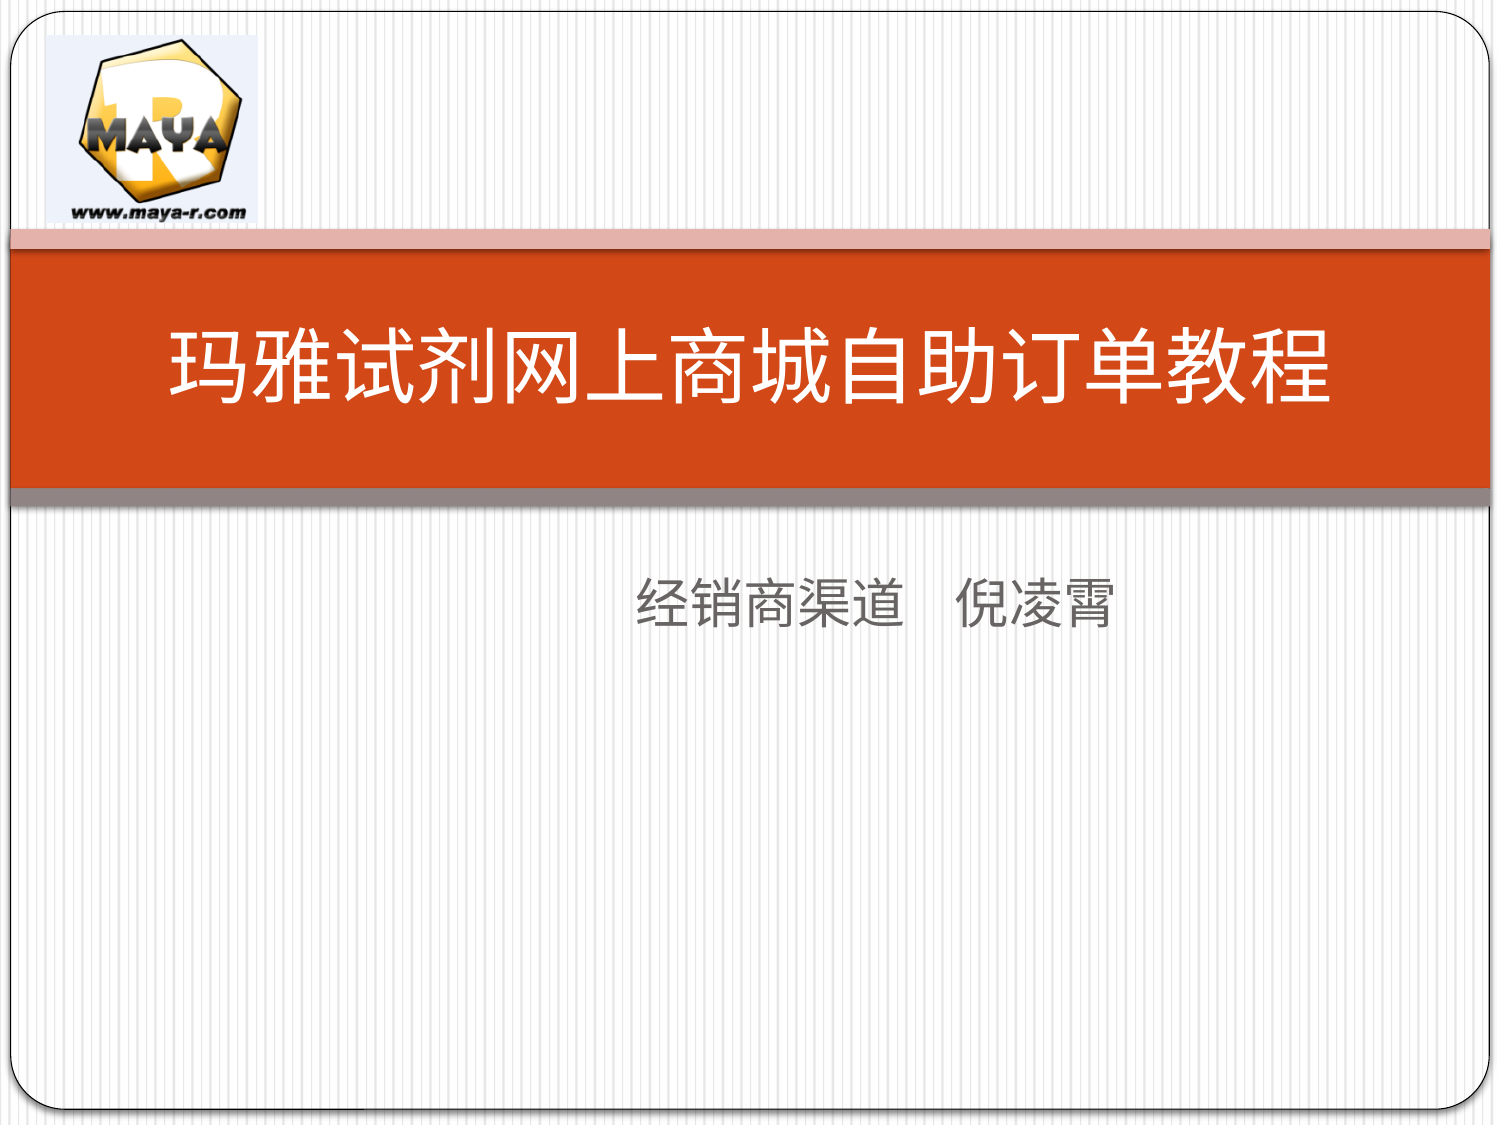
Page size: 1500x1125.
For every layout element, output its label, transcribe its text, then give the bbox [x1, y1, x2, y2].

subtitle 经销商渠道 倪凌霄 [351, 562, 1402, 825]
title 玛雅试剂网上商城自助订单教程 [75, 247, 1425, 489]
picture [46, 35, 258, 223]
